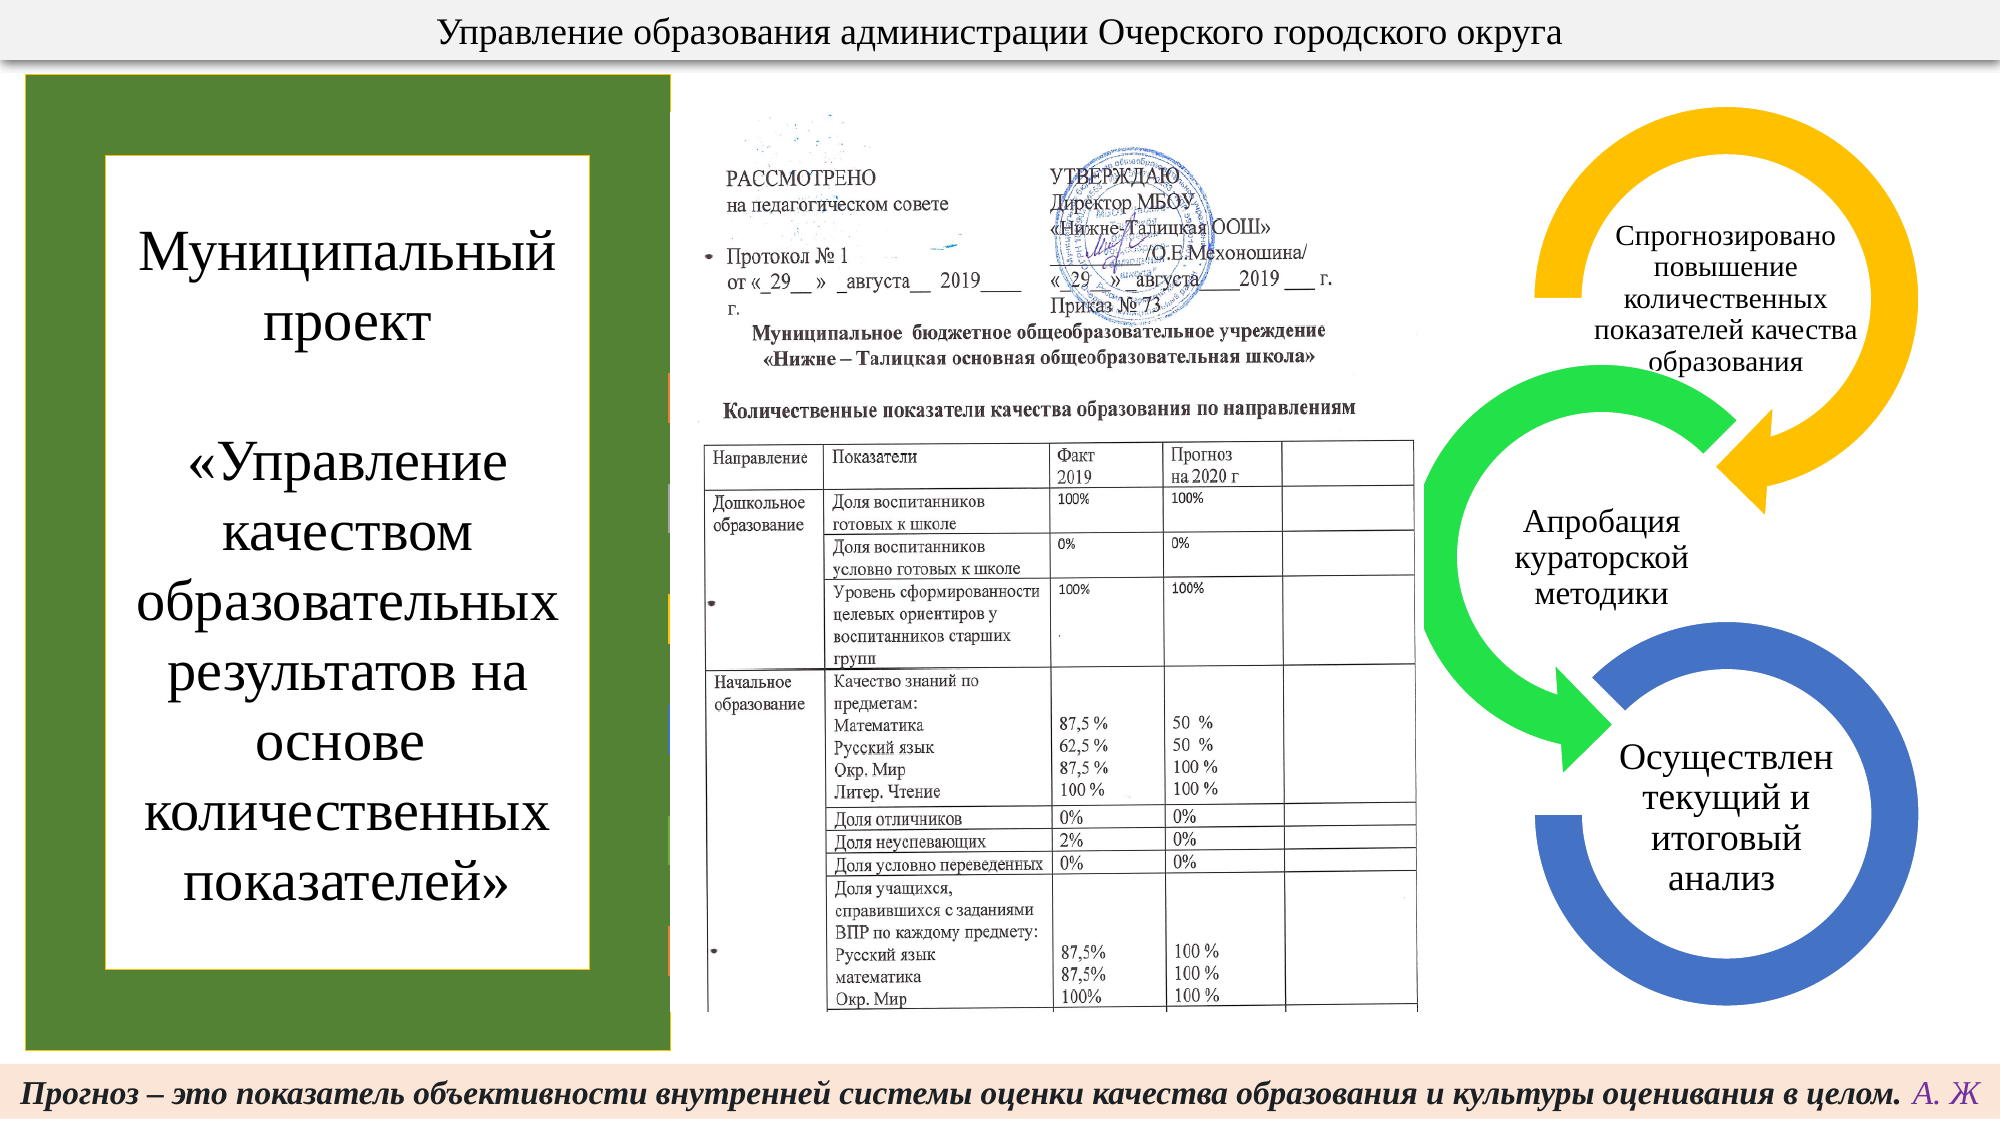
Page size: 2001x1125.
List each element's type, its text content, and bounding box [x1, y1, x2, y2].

picture [670, 112, 1424, 1012]
text_box Муниципальный проект «Управление качеством образовательных результатов на основе количественных показателей» [25, 74, 671, 1051]
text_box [1160, 74, 2000, 1007]
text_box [368, 117, 670, 1007]
text_box Прогноз – это показатель объективности внутренней системы оценки качества образования и культуры оценивания в целом. А. Ж [0, 1063, 2000, 1119]
slide_number 5 [1412, 1042, 1863, 1103]
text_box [1424, 117, 1703, 1007]
text_box Управление образования администрации Очерского городского округа [0, 0, 2000, 60]
